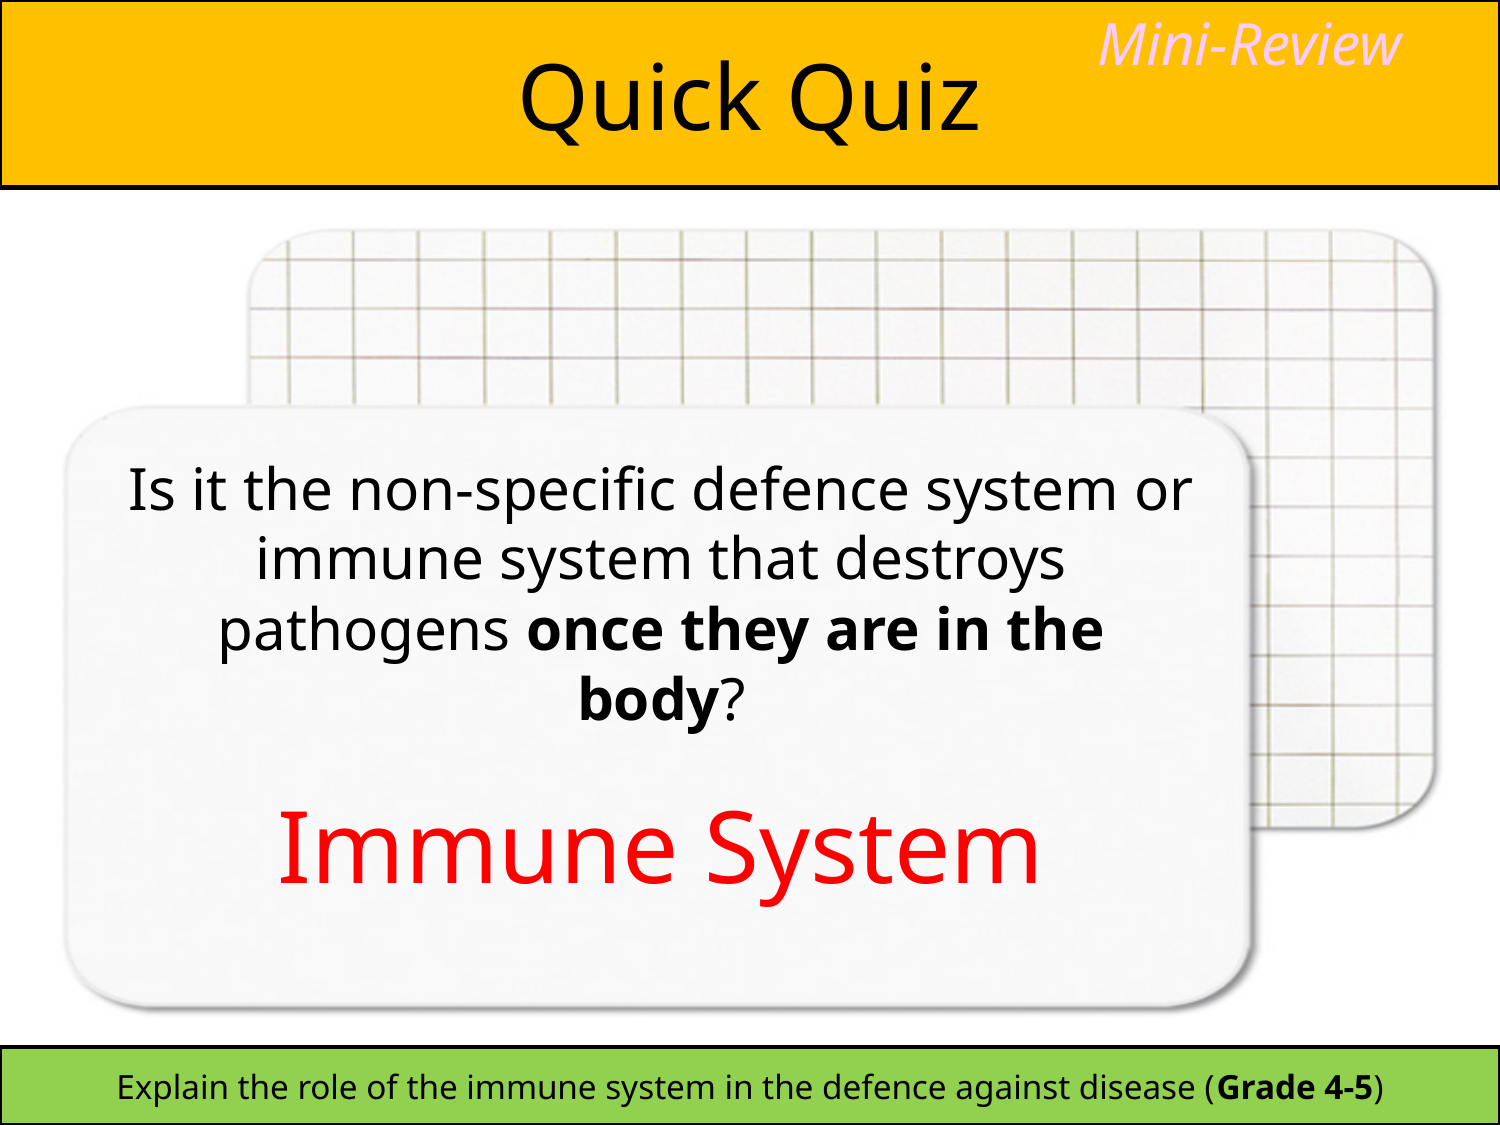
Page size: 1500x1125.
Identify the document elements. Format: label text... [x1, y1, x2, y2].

title Quick Quiz [0, 0, 1500, 186]
picture [0, 187, 1500, 1051]
text_box Explain the role of the immune system in the defence against disease (Grade 4-5) [0, 1058, 1500, 1125]
text_box Mini-Review [1082, 0, 1417, 85]
